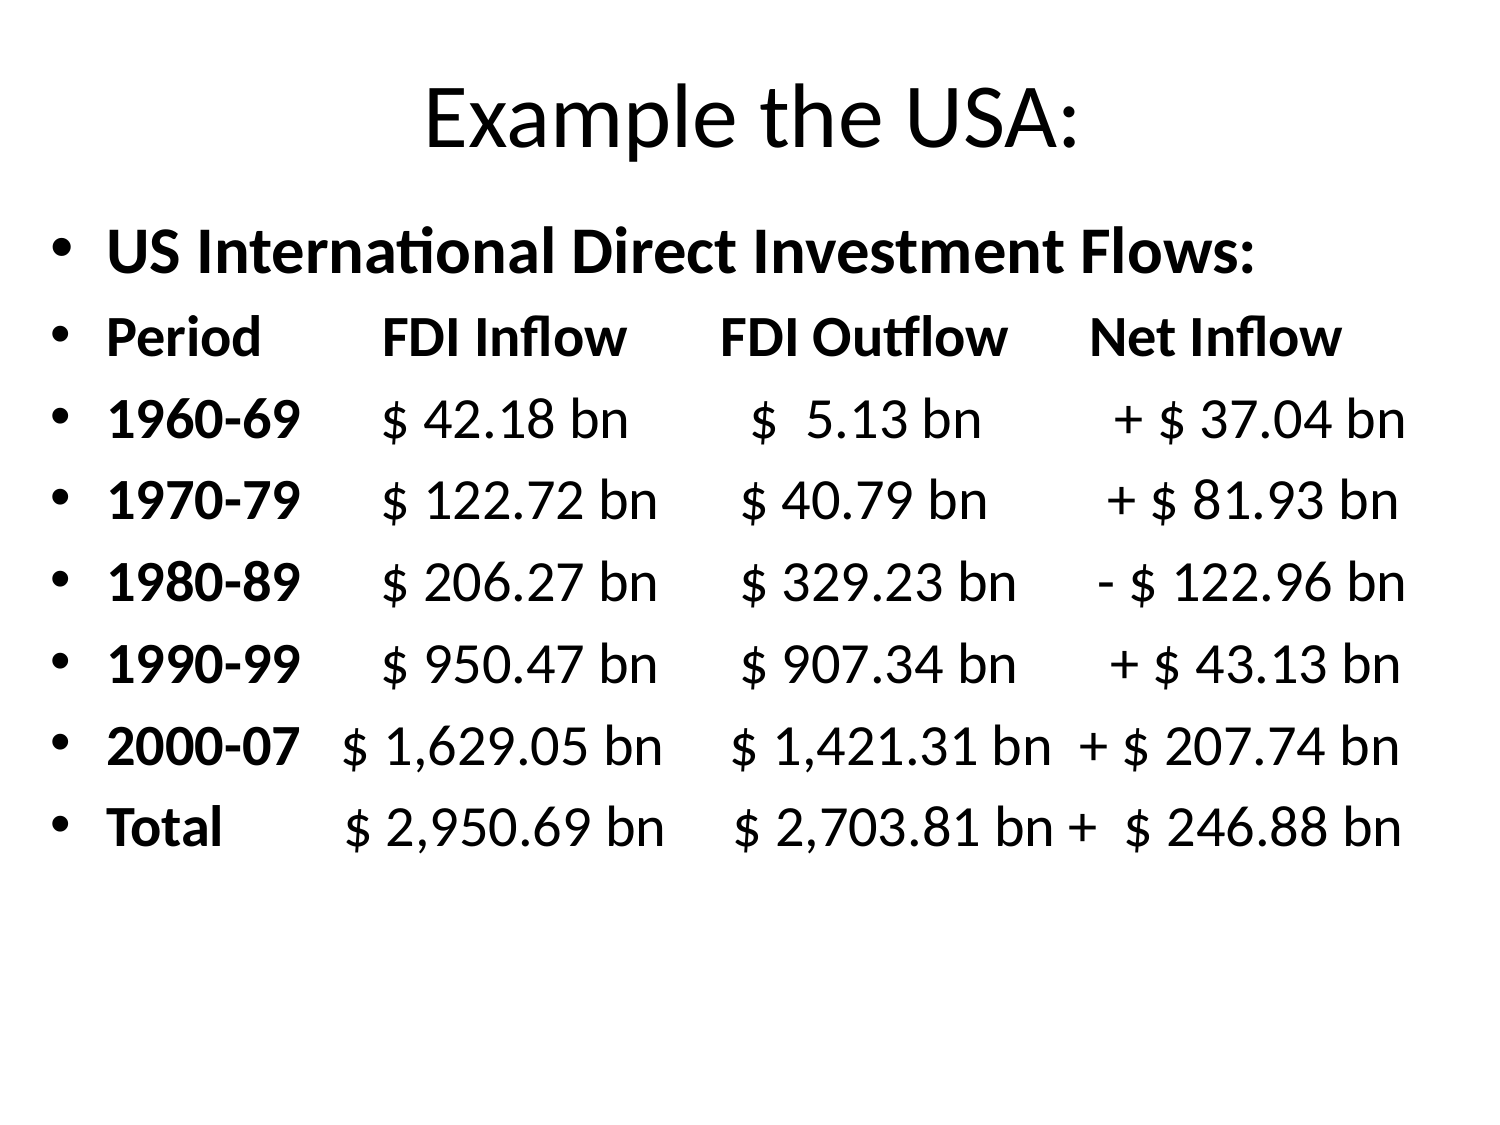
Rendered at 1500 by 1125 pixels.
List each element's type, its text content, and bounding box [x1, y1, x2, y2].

list US International Direct Investment Flows: Period FDI Inflow FDI Outflow Net Inflow 1960-69 $ 42.18 bn $ 5.13 bn + $ 37.04 bn 1970-79 $ 122.72 bn $ 40.79 bn + $ 81.93 bn 1980-89 $ 206.27 bn $ 329.23 bn - $ 122.96 bn 1990-99 $ 950.47 bn $ 907.34 bn + $ 43.13 bn 2000-07 $ 1,629.05 bn $ 1,421.31 bn + $ 207.74 bn Total $ 2,950.69 bn $ 2,703.81 bn + $ 246.88 bn [35, 199, 1465, 1005]
title Example the USA: [82, 45, 1425, 176]
